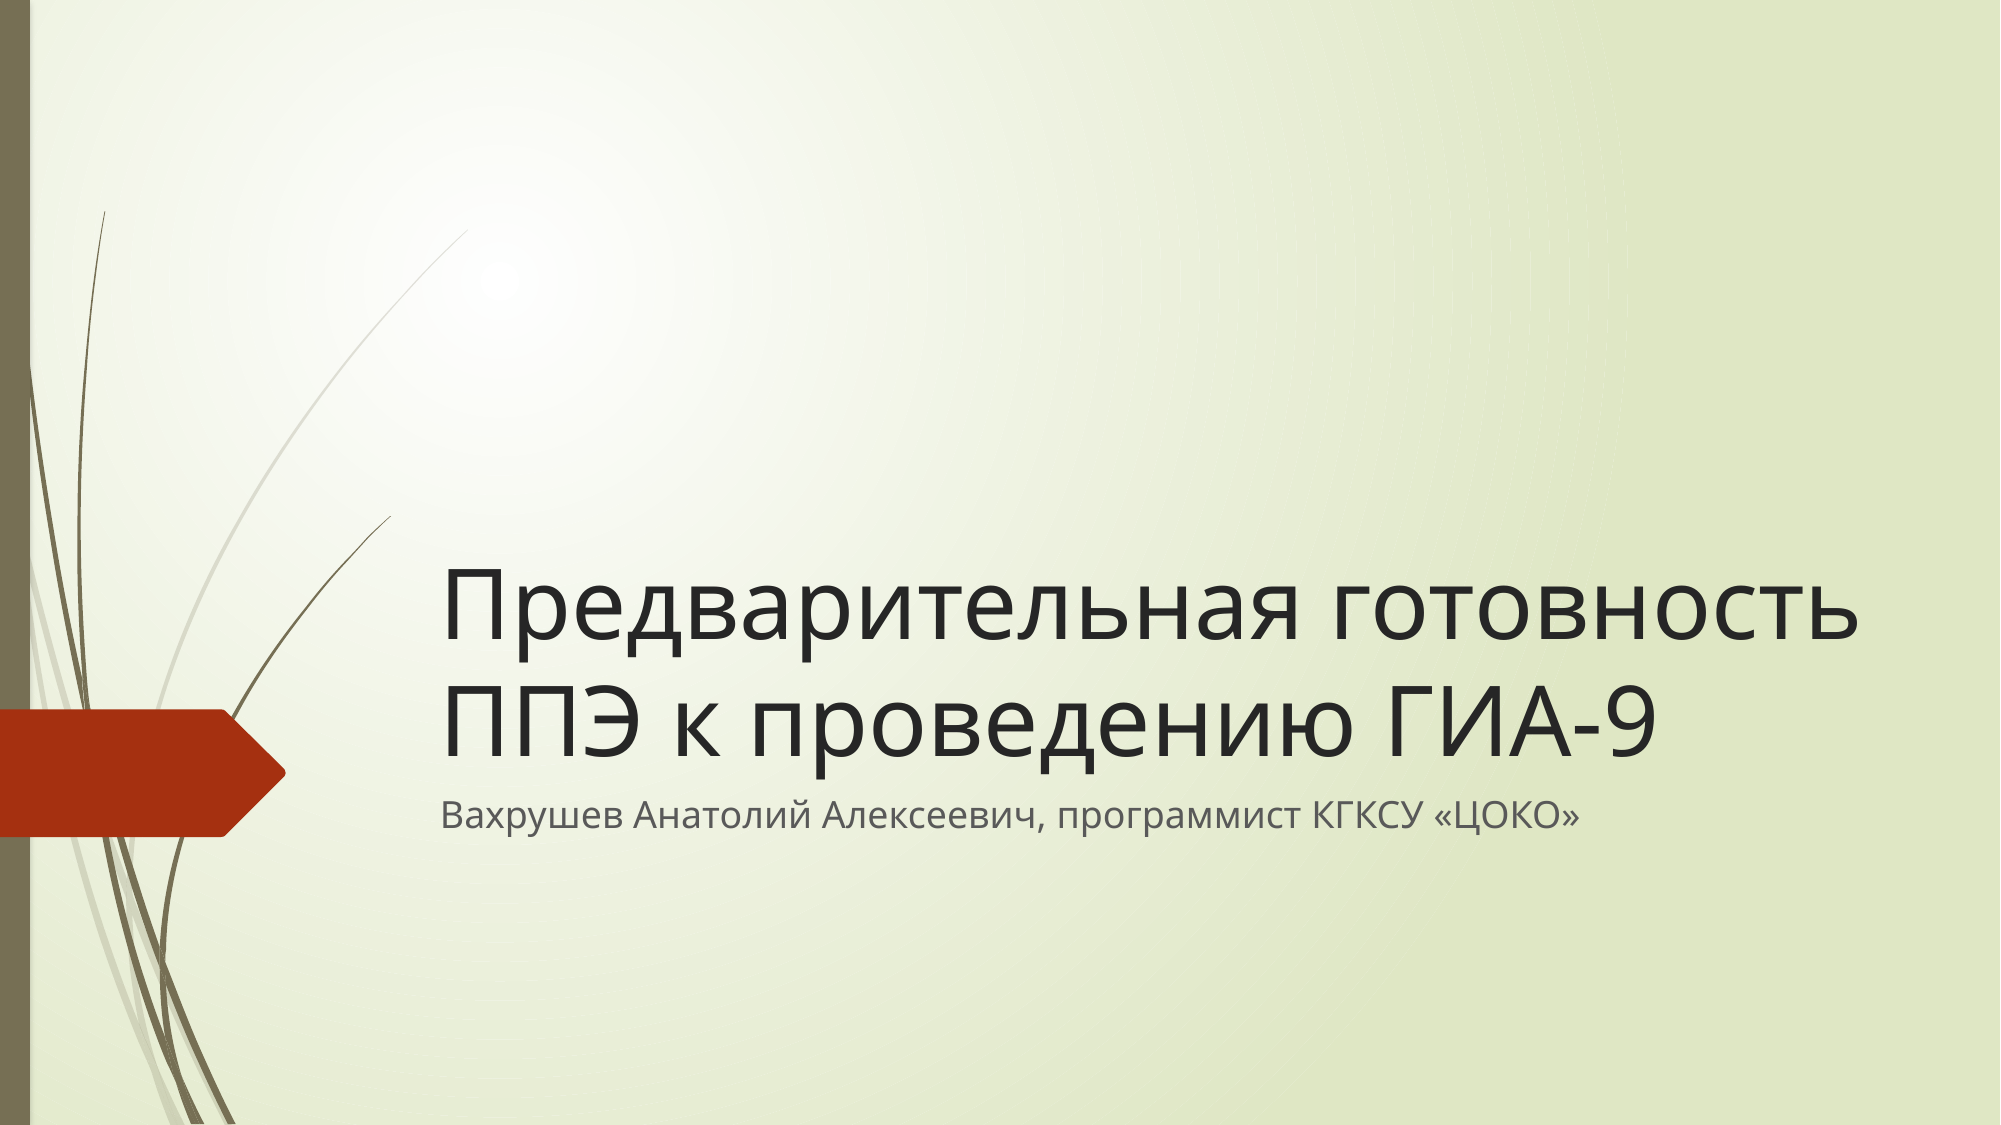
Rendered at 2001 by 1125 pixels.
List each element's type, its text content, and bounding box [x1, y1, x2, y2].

subtitle Вахрушев Анатолий Алексеевич, программист КГКСУ «ЦОКО» [424, 783, 1888, 969]
title Предварительная готовность ППЭ к проведению ГИА-9 [424, 412, 1888, 783]
